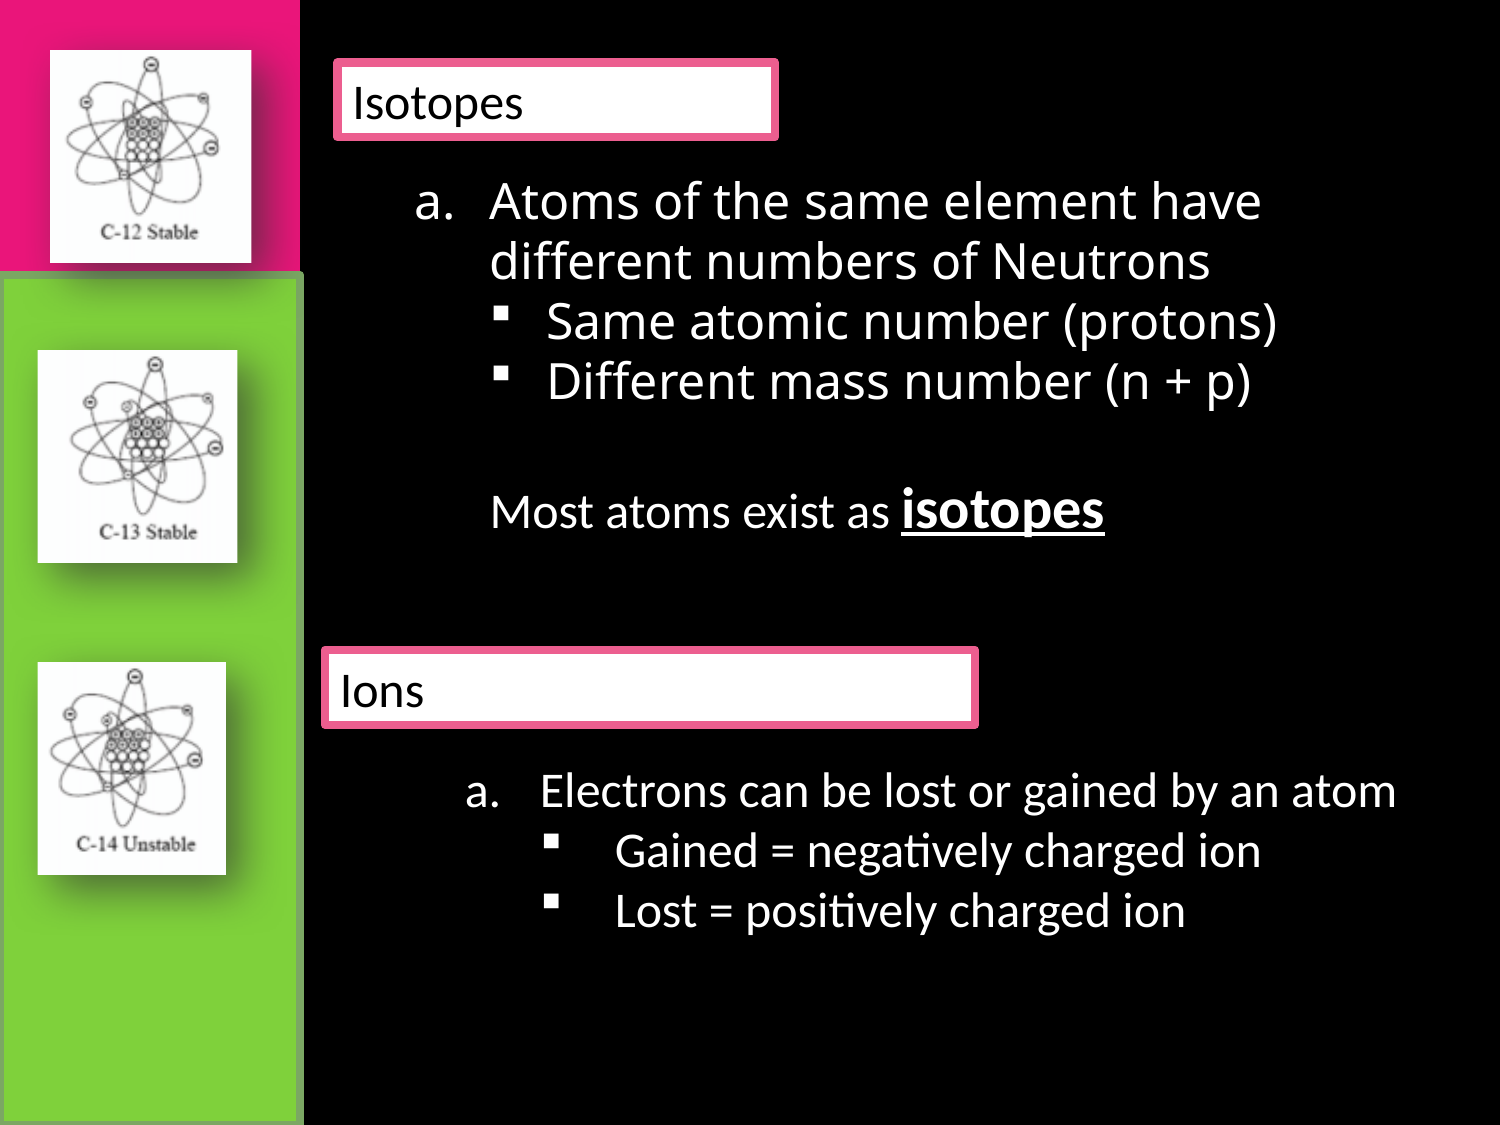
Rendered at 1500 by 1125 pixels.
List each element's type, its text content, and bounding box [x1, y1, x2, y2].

text_box Atoms of the same element have different numbers of Neutrons Same atomic number (protons) Different mass number (n + p) Most atoms exist as isotopes [399, 162, 1363, 548]
text_box Electrons can be lost or gained by an atom Gained = negatively charged ion Lost = positively charged ion [375, 749, 1475, 1005]
picture [37, 662, 238, 876]
picture [49, 49, 252, 263]
text_box [0, 271, 304, 1125]
text_box Ions [321, 646, 979, 729]
text_box Isotopes [333, 58, 779, 141]
picture [37, 349, 238, 563]
